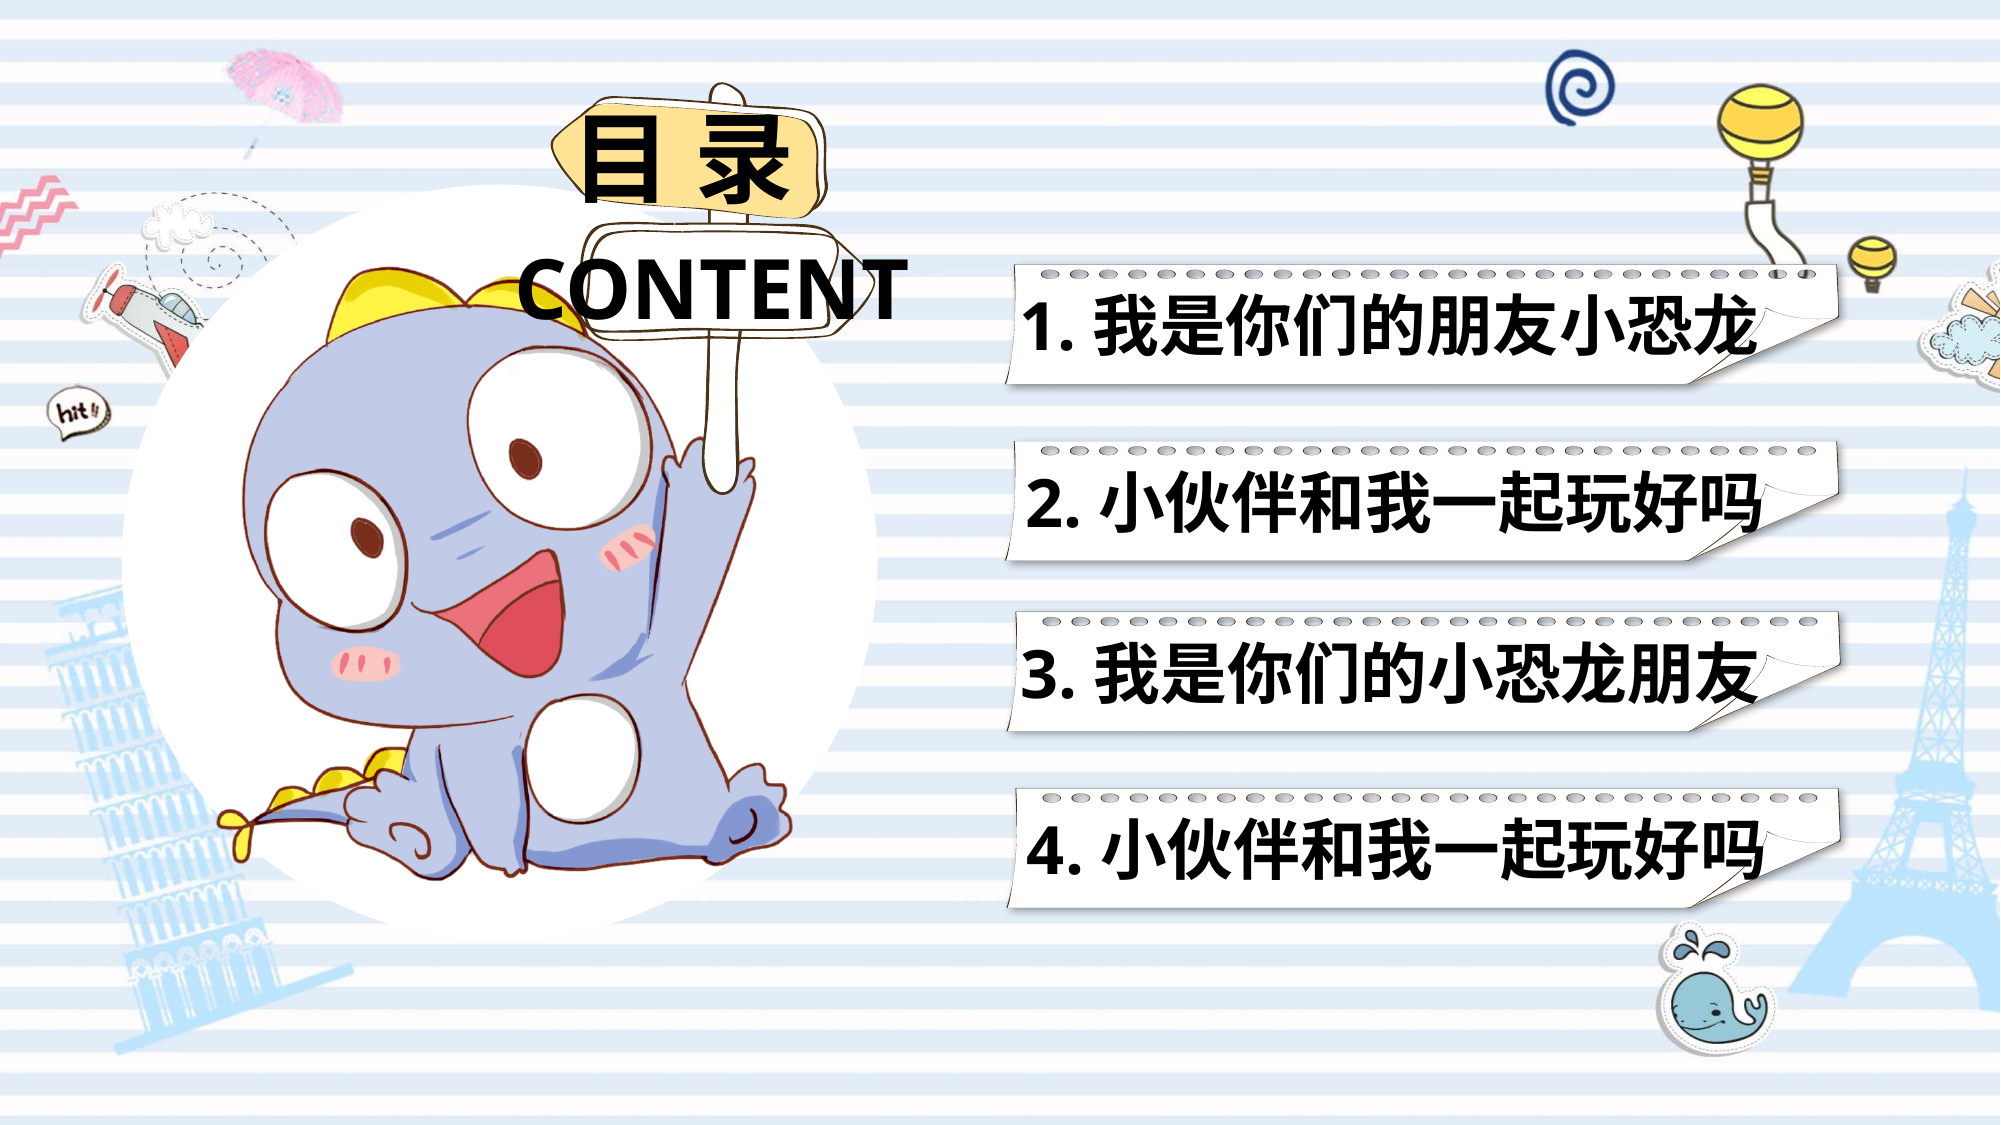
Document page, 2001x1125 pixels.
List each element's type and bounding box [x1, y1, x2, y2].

text_box [549, 76, 878, 506]
picture [0, 0, 2000, 1125]
